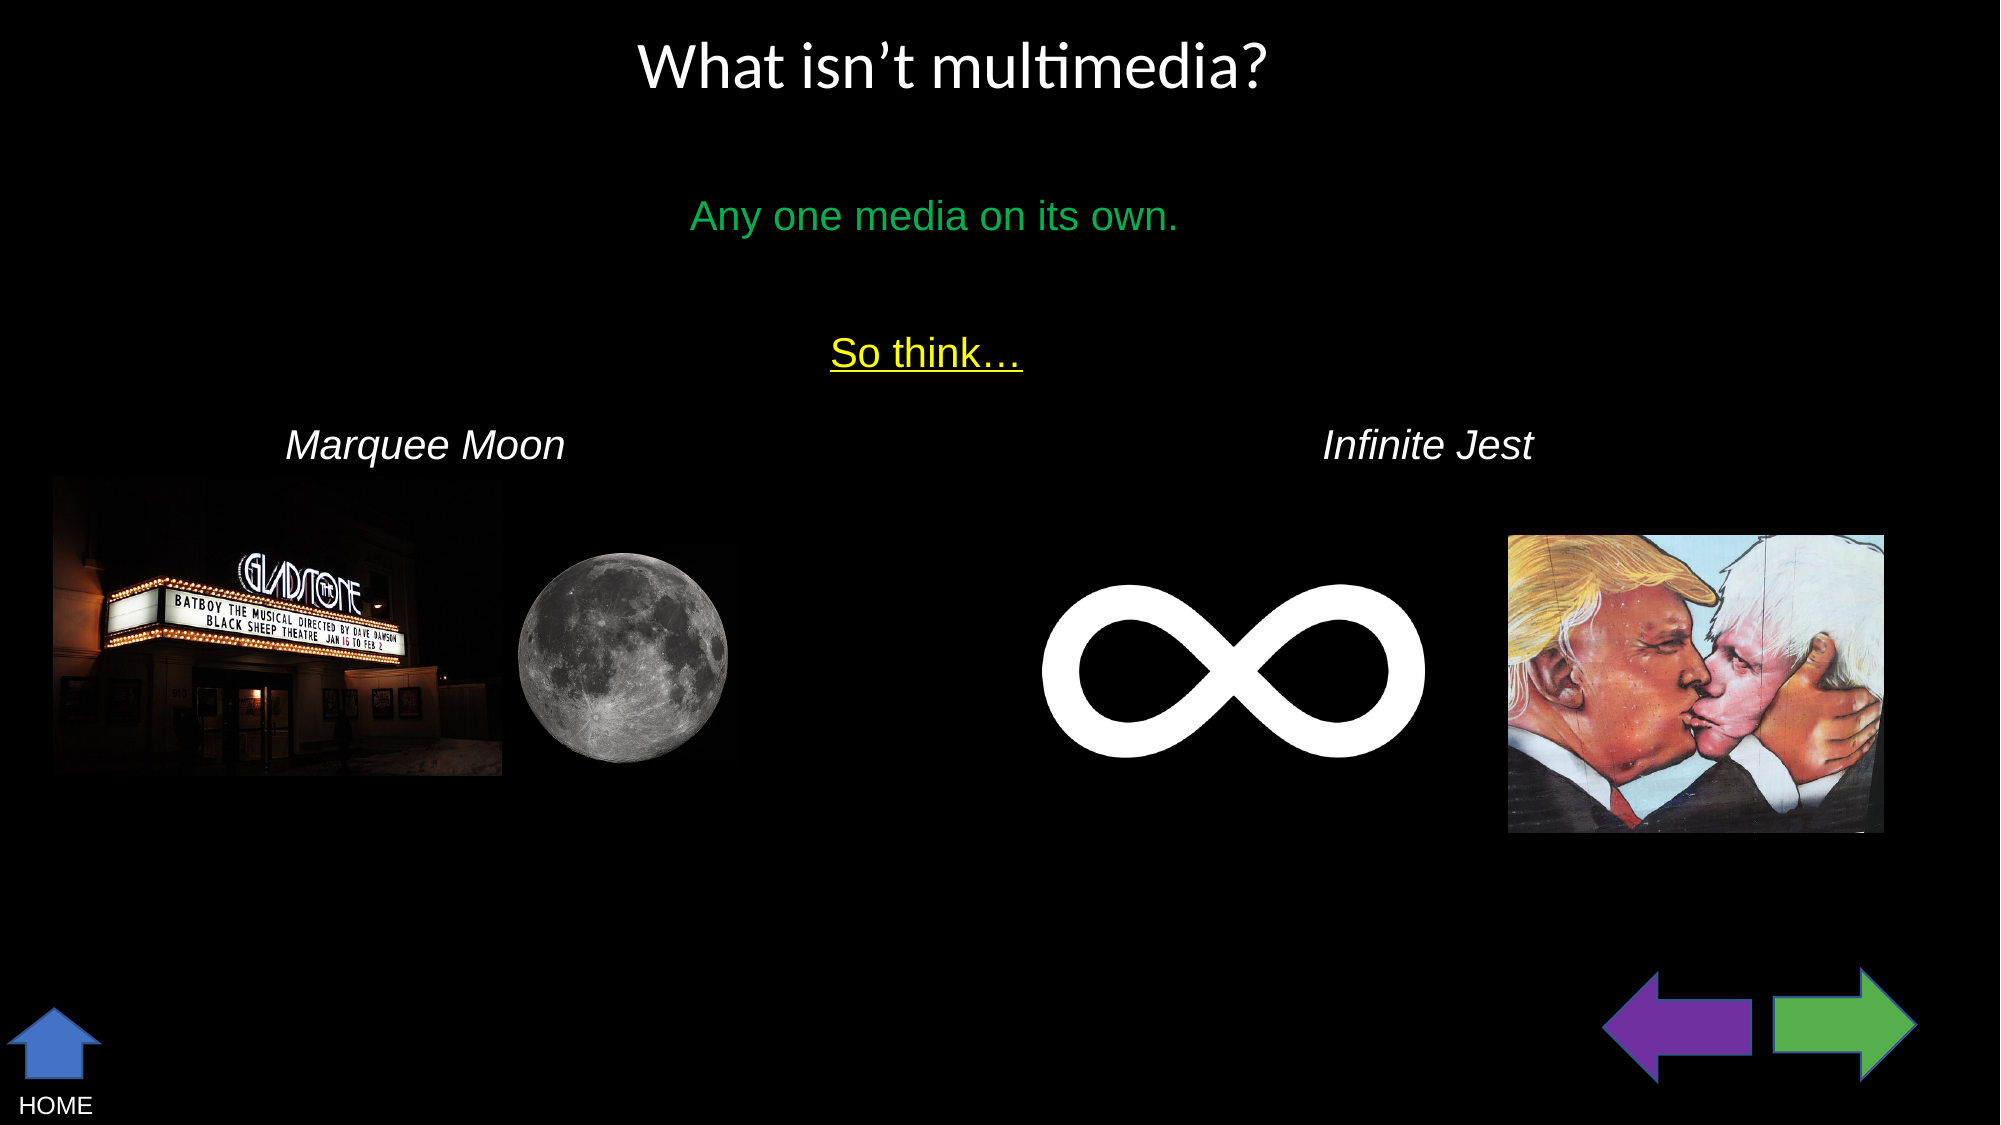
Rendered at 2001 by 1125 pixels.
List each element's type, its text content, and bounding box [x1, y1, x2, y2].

text_box So think… [815, 318, 1652, 384]
text_box Marquee Moon [270, 410, 675, 476]
text_box [1601, 970, 1753, 1085]
picture [53, 476, 749, 776]
text_box [1772, 966, 1918, 1083]
text_box Any one media on its own. [675, 181, 1512, 247]
text_box What isn’t multimedia? [622, 13, 1378, 109]
picture [1042, 575, 1425, 767]
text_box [3, 1008, 132, 1125]
picture [1508, 535, 1884, 833]
text_box Infinite Jest [1307, 410, 1713, 476]
